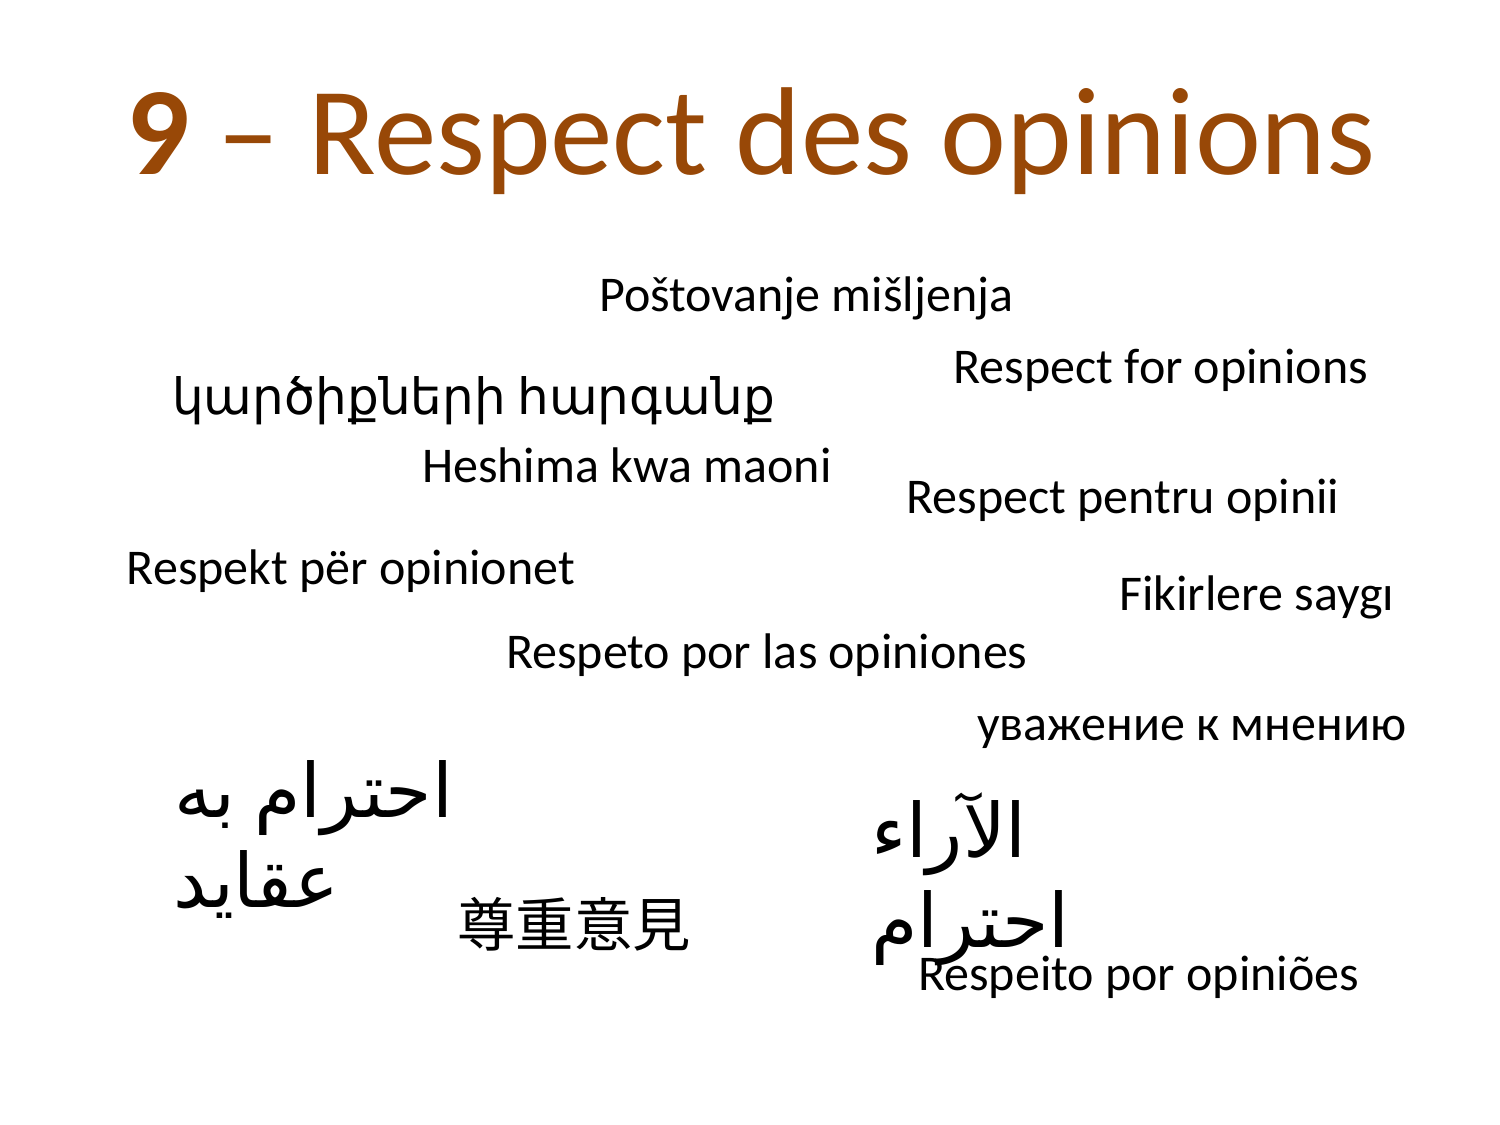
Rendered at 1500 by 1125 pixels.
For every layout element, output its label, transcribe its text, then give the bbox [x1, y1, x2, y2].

text_box Respeto por las opiniones [491, 610, 1047, 686]
text_box الآراء احترام [856, 775, 1223, 970]
text_box Respeito por opiniões [903, 933, 1376, 1009]
text_box уважение к мнению [962, 682, 1427, 758]
text_box կարծիքների հարգանք [157, 357, 902, 432]
text_box 尊重意見 [442, 881, 727, 966]
title 9 – Respect des opinions [76, 42, 1427, 206]
text_box Respect for opinions [938, 326, 1400, 401]
text_box Heshima kwa maoni [407, 425, 857, 501]
text_box Poštovanje mišljenja [584, 254, 1047, 329]
text_box Respect pentru opinii [891, 456, 1365, 531]
text_box Respekt për opinionet [112, 527, 621, 602]
text_box احترام به عقاید [159, 734, 573, 930]
text_box Fikirlere saygı [1104, 553, 1437, 628]
